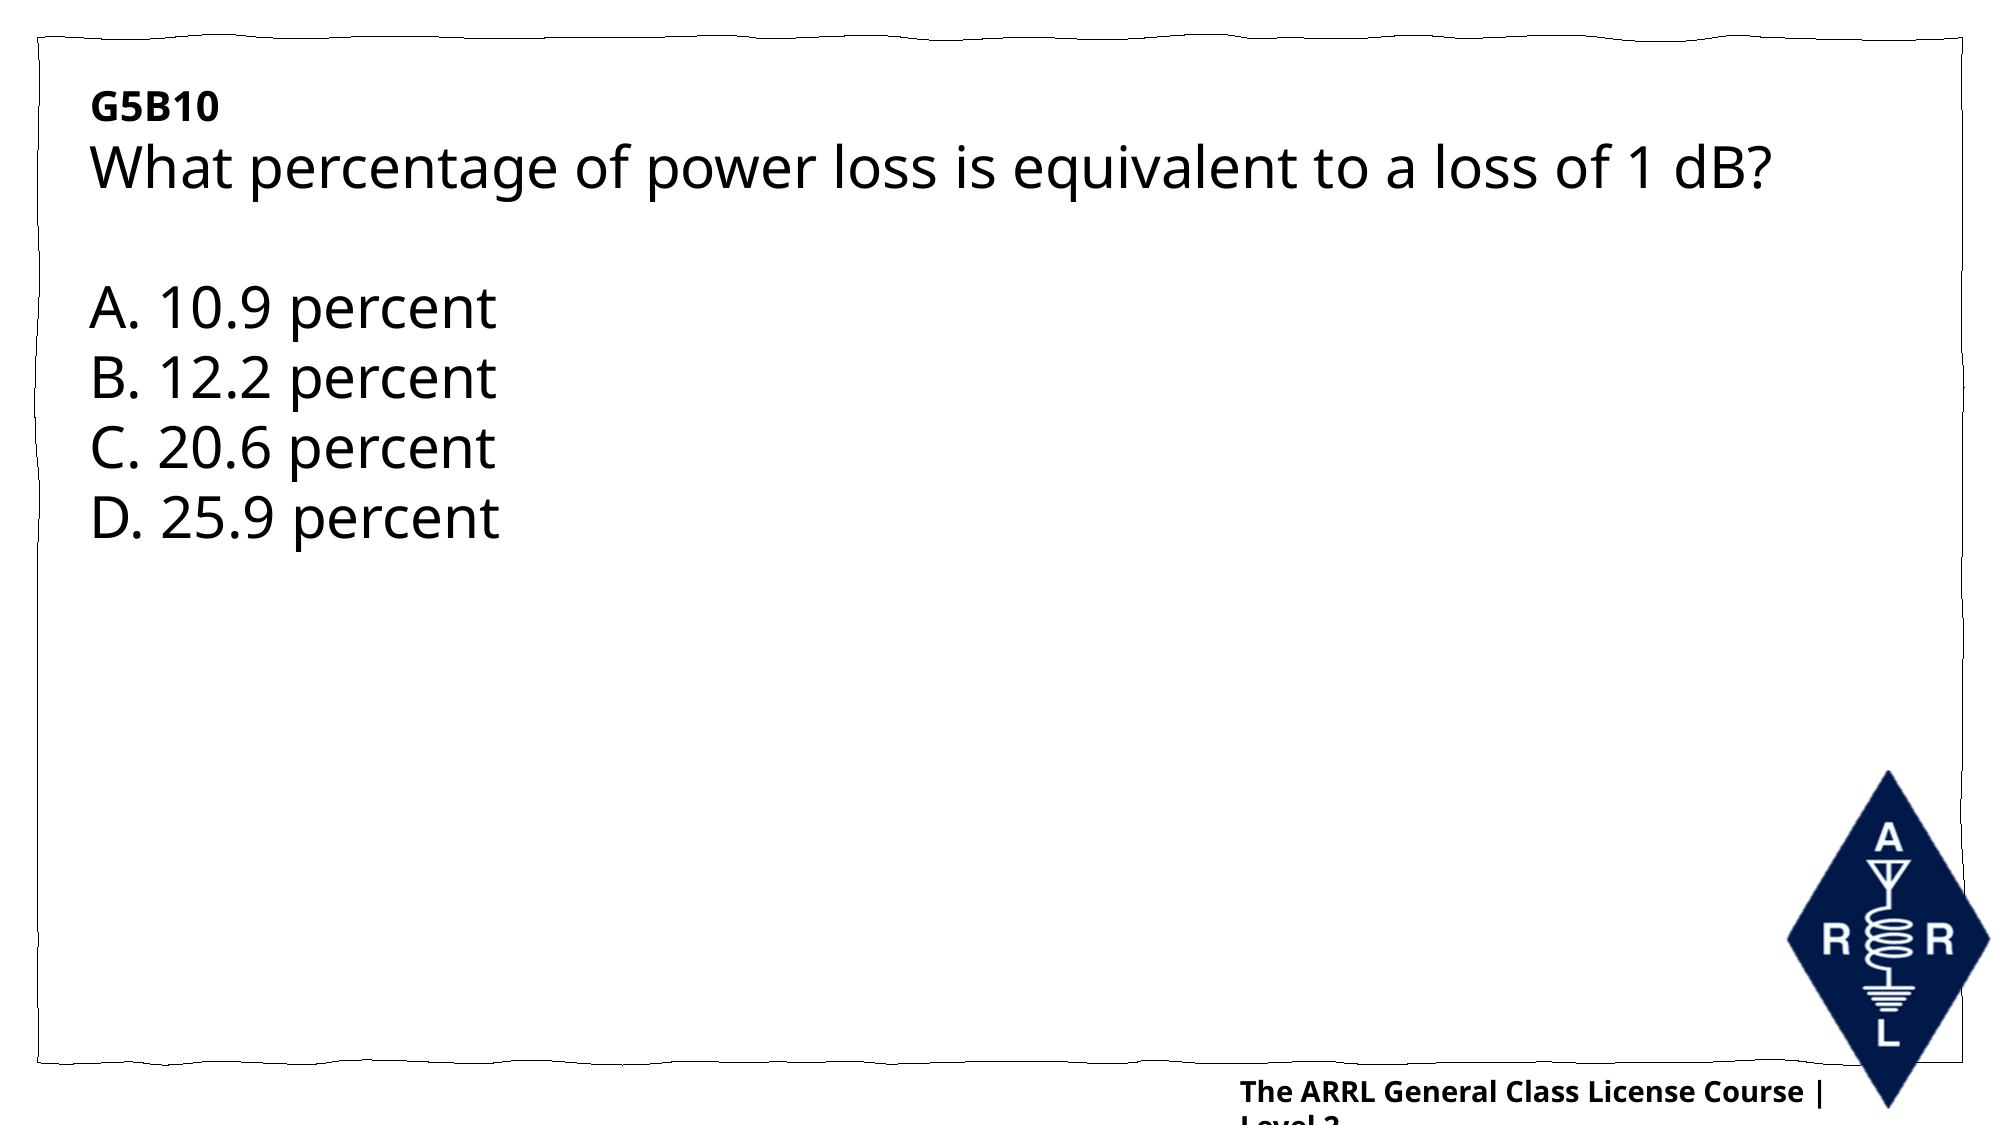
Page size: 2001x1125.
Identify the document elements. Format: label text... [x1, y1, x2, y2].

text_box G5B10 What percentage of power loss is equivalent to a loss of 1 dB? A. 10.9 percent B. 12.2 percent C. 20.6 percent D. 25.9 percent [75, 72, 1850, 558]
picture [1773, 752, 1999, 1125]
